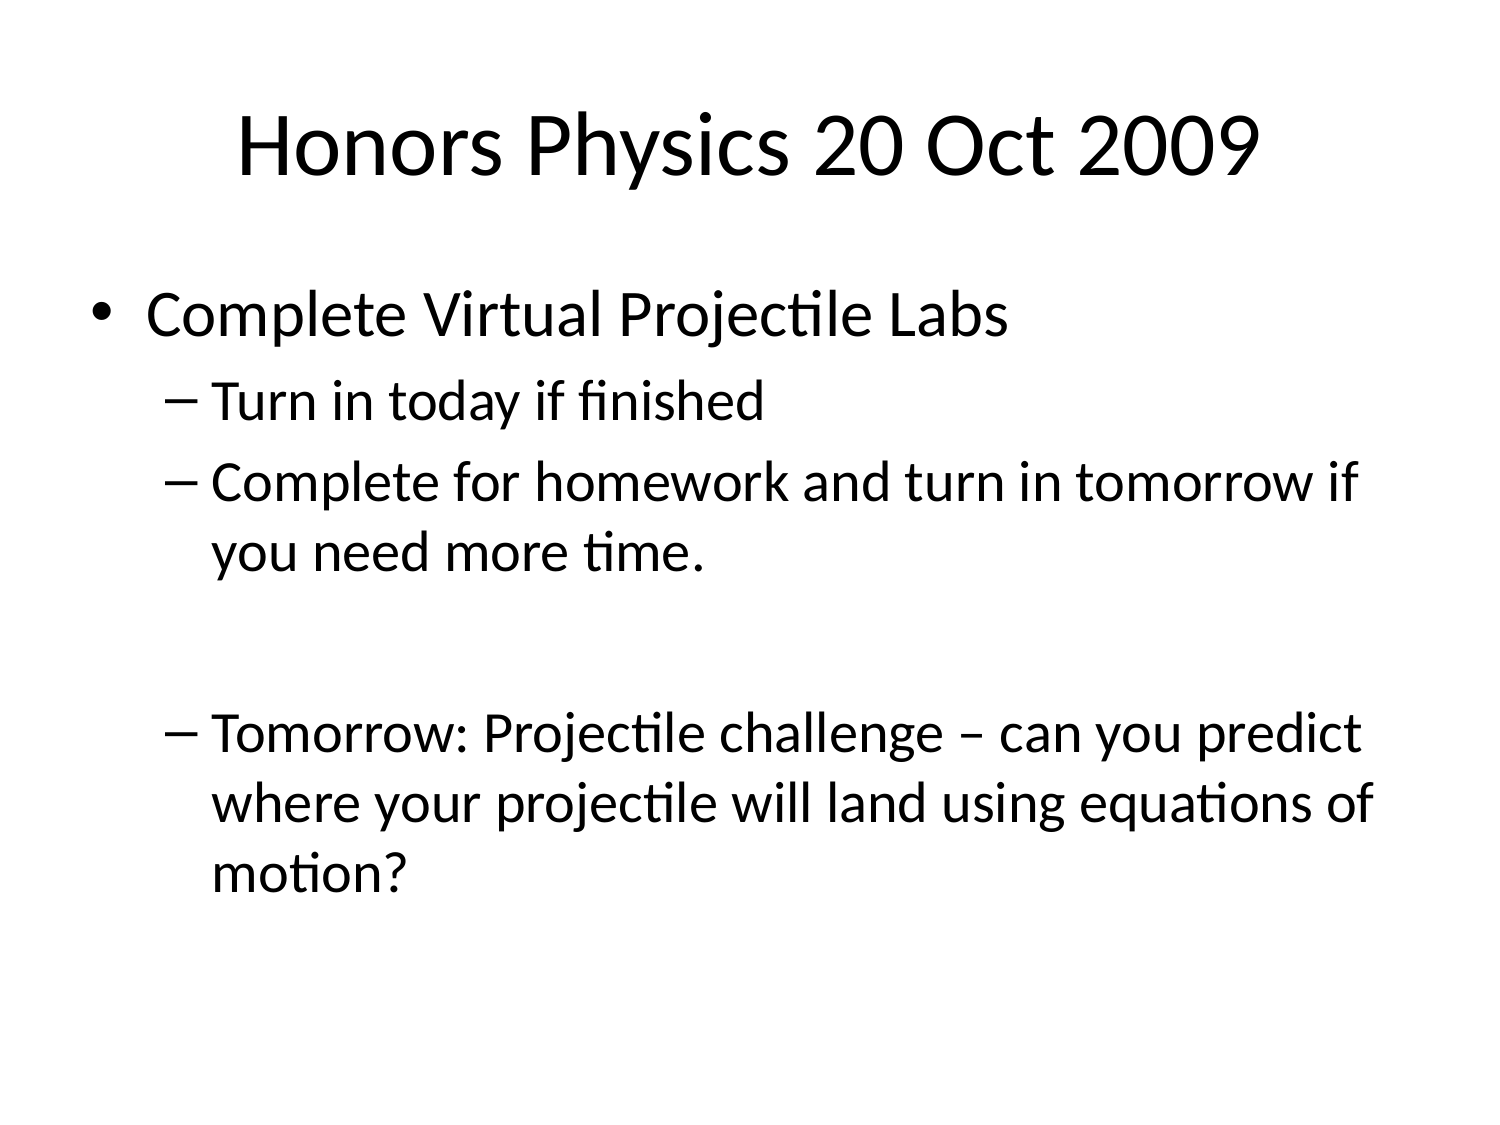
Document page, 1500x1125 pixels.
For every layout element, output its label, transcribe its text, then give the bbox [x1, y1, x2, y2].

list Complete Virtual Projectile Labs Turn in today if finished Complete for homework and turn in tomorrow if you need more time. Tomorrow: Projectile challenge – can you predict where your projectile will land using equations of motion? [75, 262, 1425, 1005]
title Honors Physics 20 Oct 2009 [75, 45, 1425, 233]
